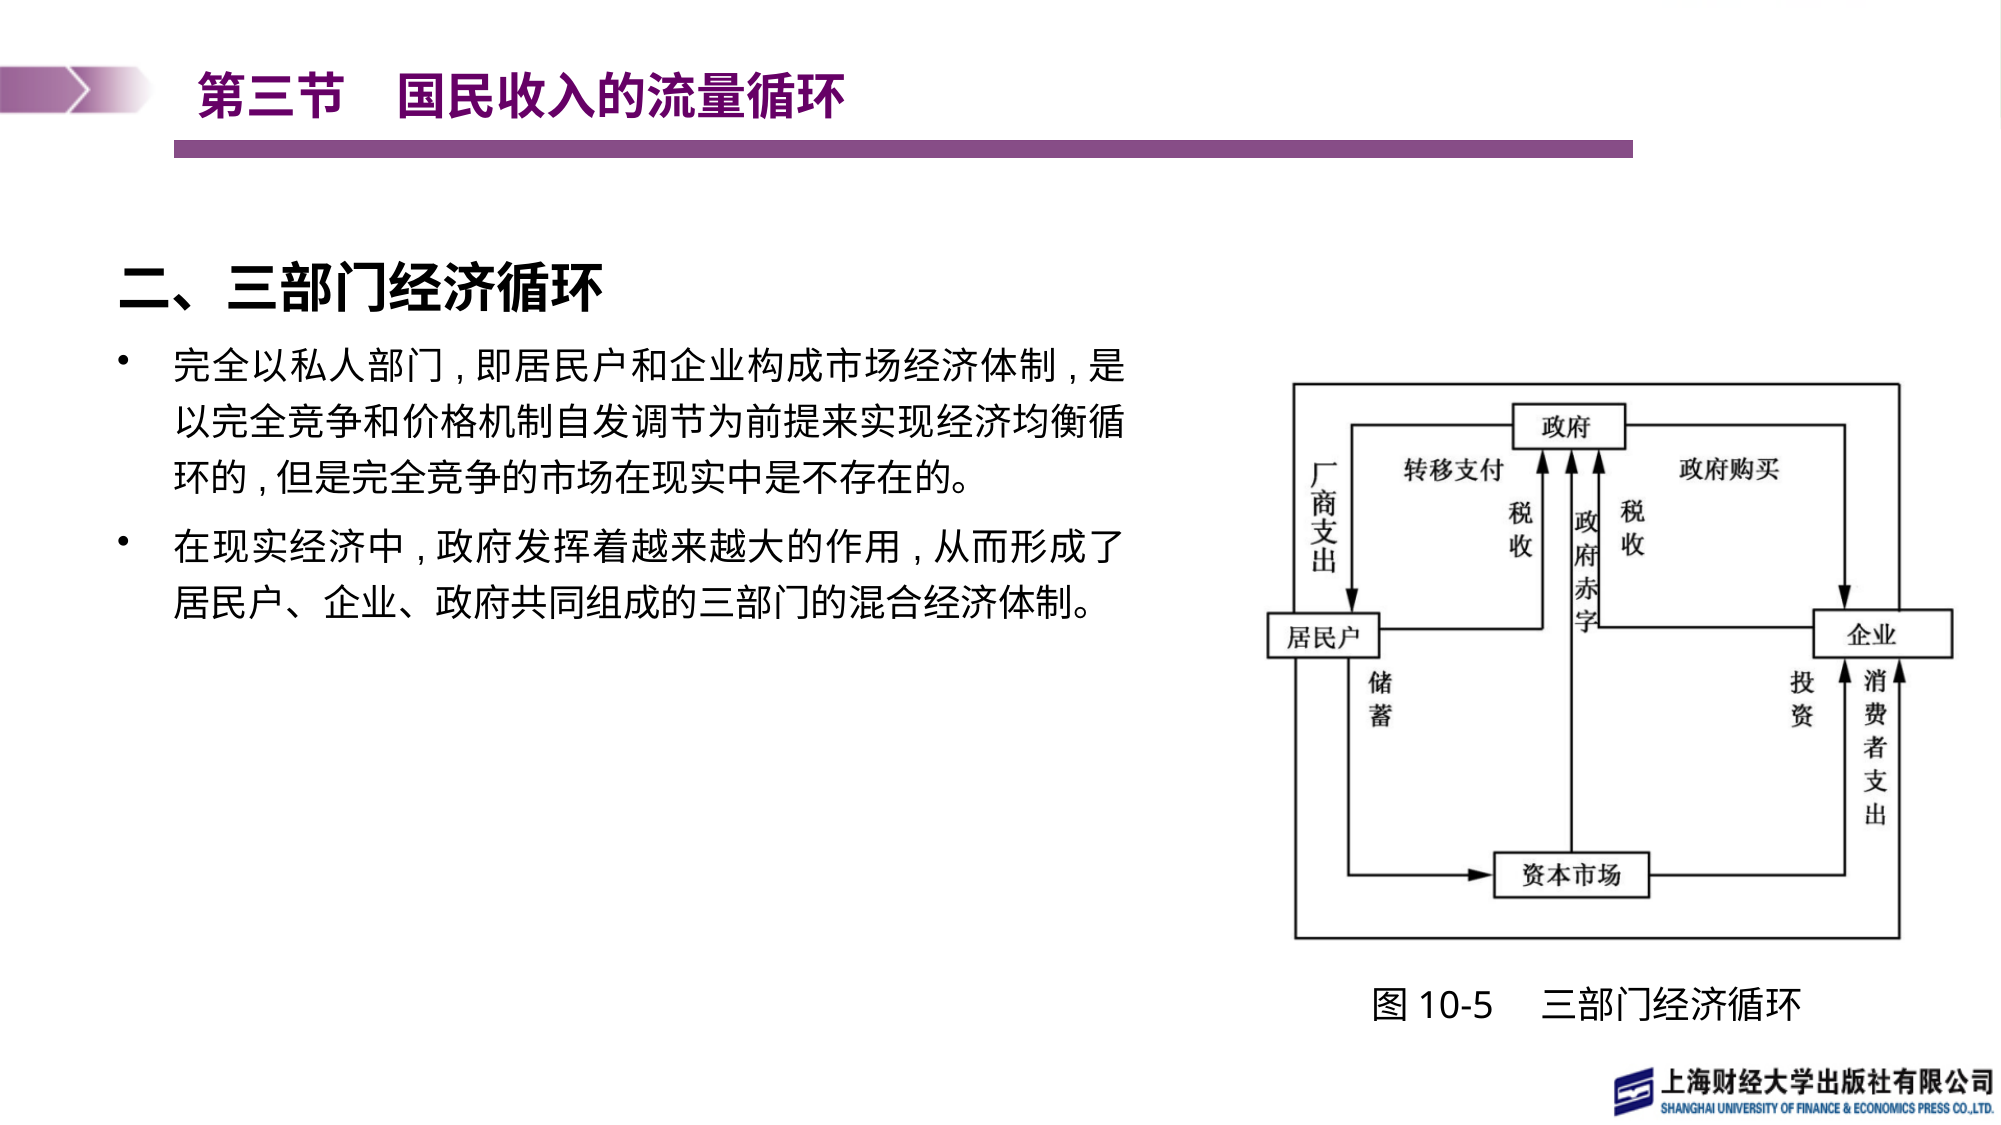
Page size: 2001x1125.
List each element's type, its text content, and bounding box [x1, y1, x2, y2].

text_box 图10-5 三部门经济循环 [1308, 973, 1866, 1033]
title 第三节 国民收入的流量循环 [181, 40, 1609, 148]
list 二、三部门经济循环 完全以私人部门,即居民户和企业构成市场经济体制,是以完全竞争和价格机制自发调节为前提来实现经济均衡循环的,但是完全竞争的市场在现实中是不存在的。 在现实经济中,政府发挥着越来越大的作用,从而形成了居民户、企业、政府共同组成的三部门的混合经济体制。 [102, 222, 1142, 1046]
picture [0, 0, 2001, 1125]
